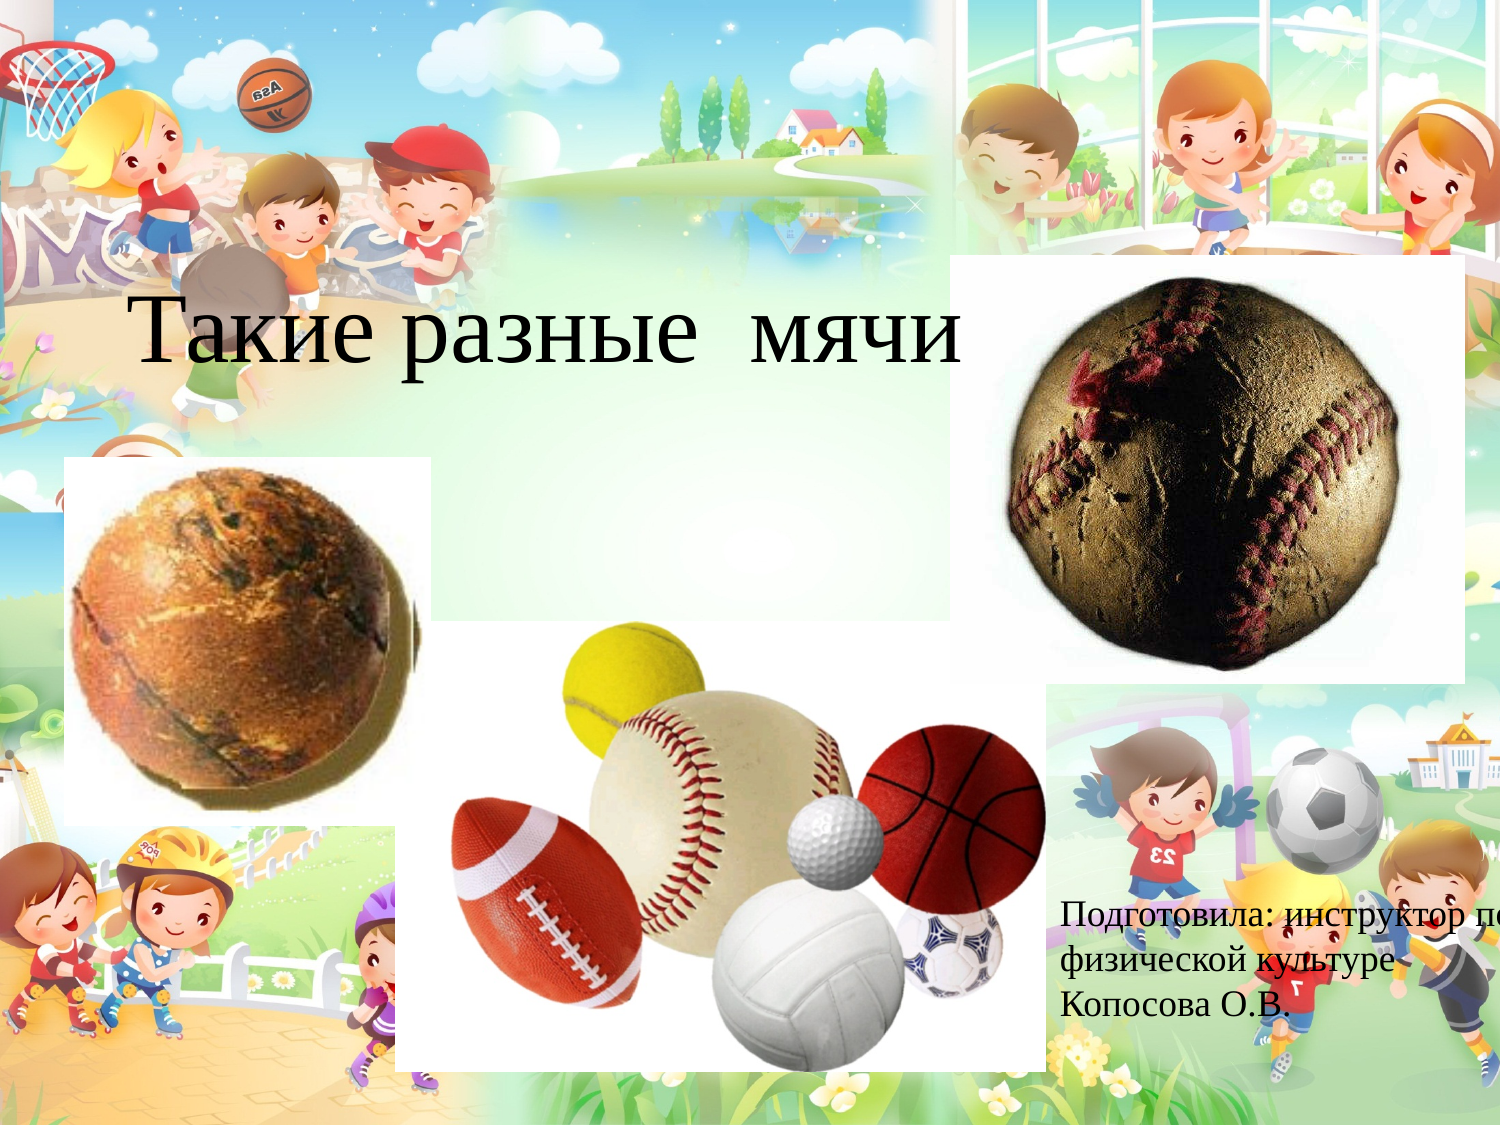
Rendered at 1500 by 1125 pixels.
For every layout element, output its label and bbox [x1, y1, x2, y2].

list [0, 0, 1500, 1125]
picture [64, 255, 1465, 1072]
